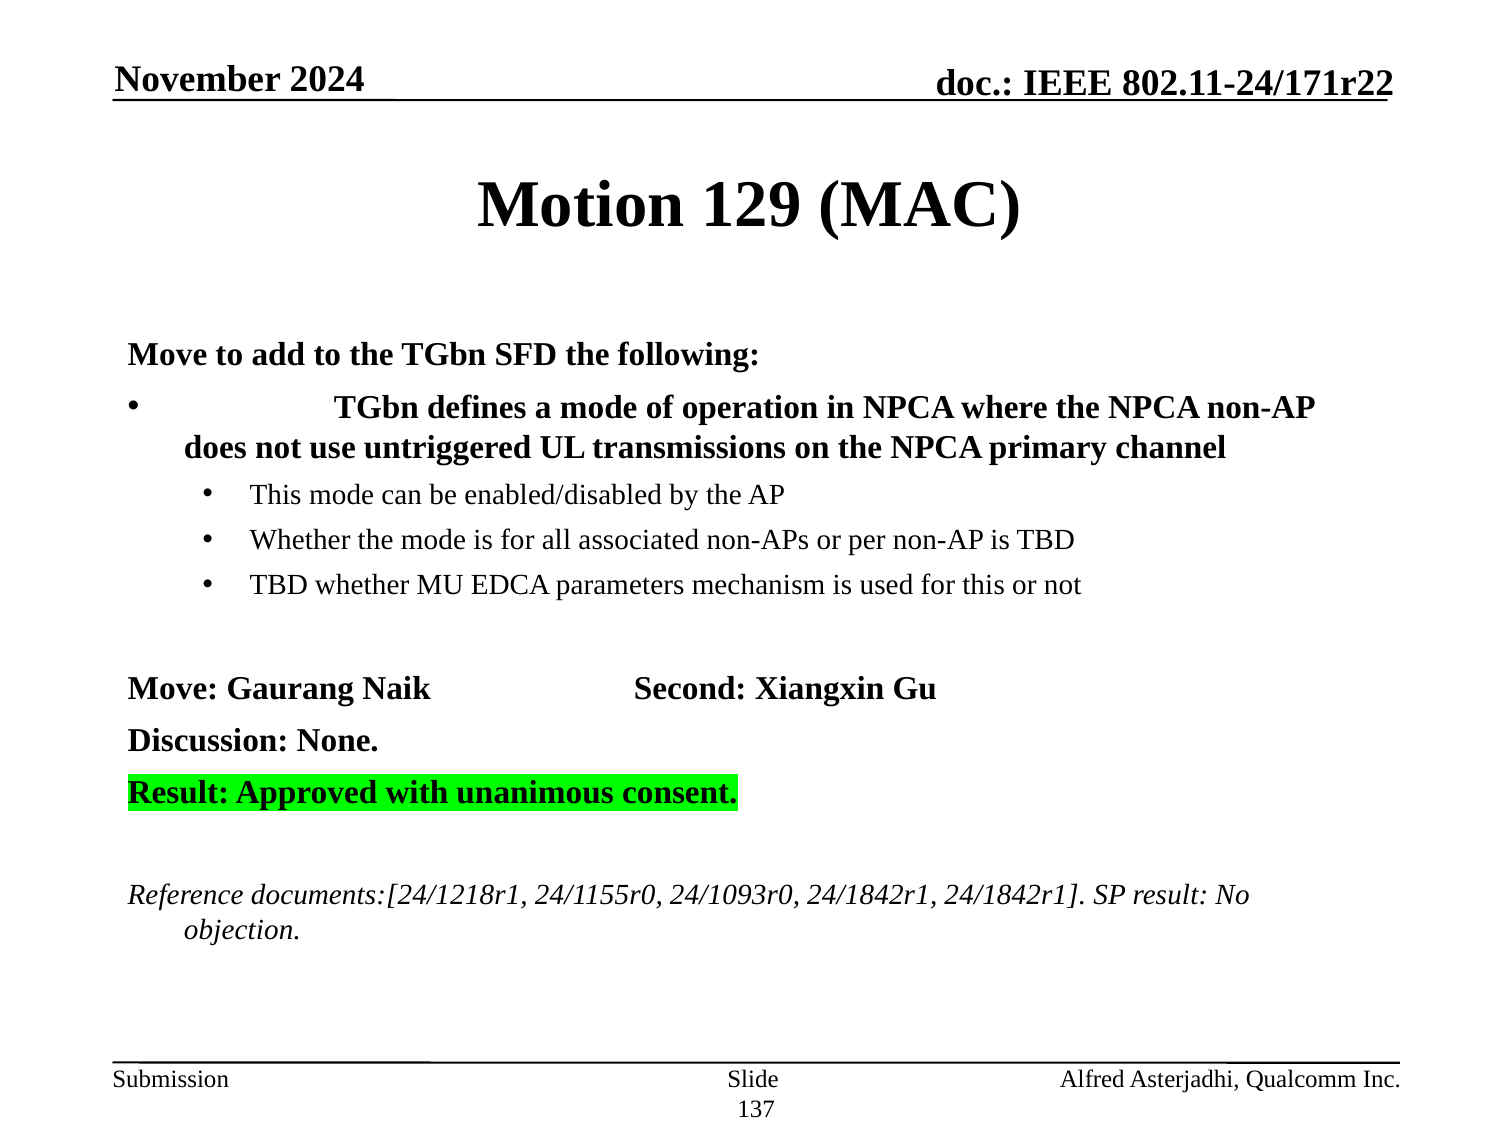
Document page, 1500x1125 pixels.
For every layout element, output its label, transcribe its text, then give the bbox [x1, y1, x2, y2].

list Move to add to the TGbn SFD the following: TGbn defines a mode of operation in NPCA where the NPCA non-AP does not use untriggered UL transmissions on the NPCA primary channel This mode can be enabled/disabled by the AP Whether the mode is for all associated non-APs or per non-AP is TBD TBD whether MU EDCA parameters mechanism is used for this or not Move: Gaurang Naik Second: Xiangxin Gu Discussion: None. Result: Approved with unanimous consent. Reference documents:[24/1218r1, 24/1155r0, 24/1093r0, 24/1842r1, 24/1842r1]. SP result: No objection. [112, 324, 1388, 1000]
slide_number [114, 54, 423, 100]
title Motion 129 (MAC) [112, 112, 1388, 288]
slide_number Slide 137 [712, 1061, 800, 1123]
footer Alfred Asterjadhi, Qualcomm Inc. [878, 1061, 1402, 1093]
